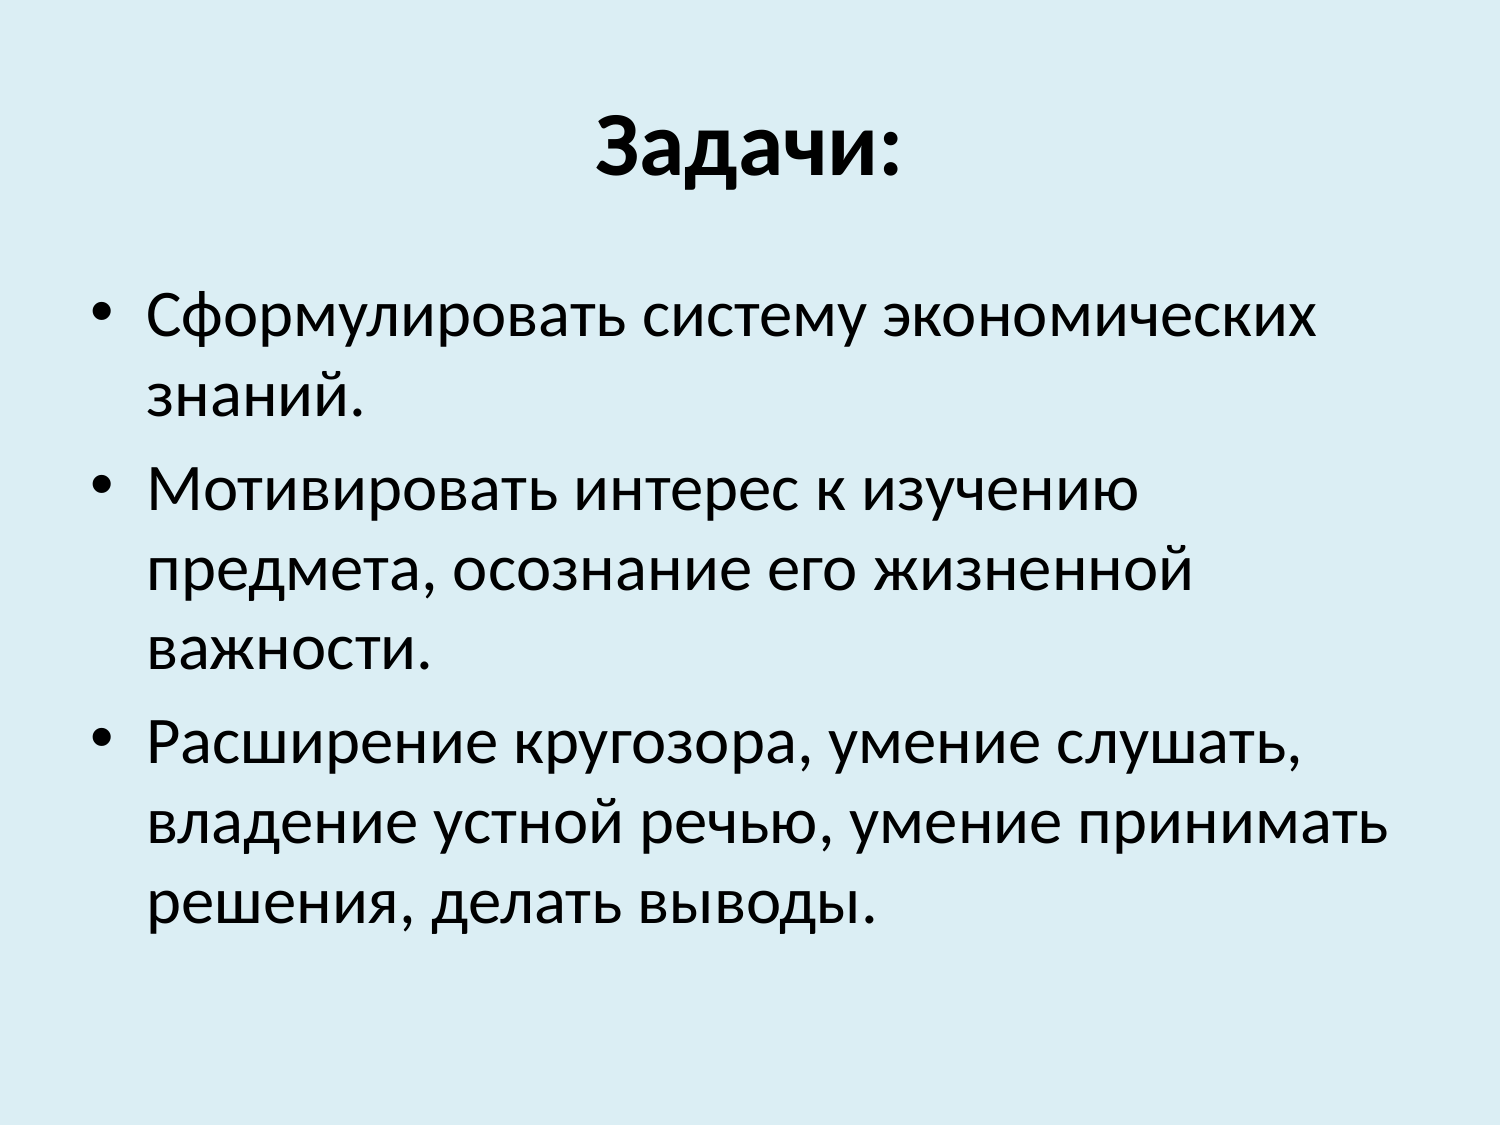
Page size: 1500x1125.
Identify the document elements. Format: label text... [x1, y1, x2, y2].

title Задачи: [75, 45, 1425, 233]
list Сформулировать систему экономических знаний. Мотивировать интерес к изучению предмета, осознание его жизненной важности. Расширение кругозора, умение слушать, владение устной речью, умение принимать решения, делать выводы. [75, 262, 1425, 1005]
